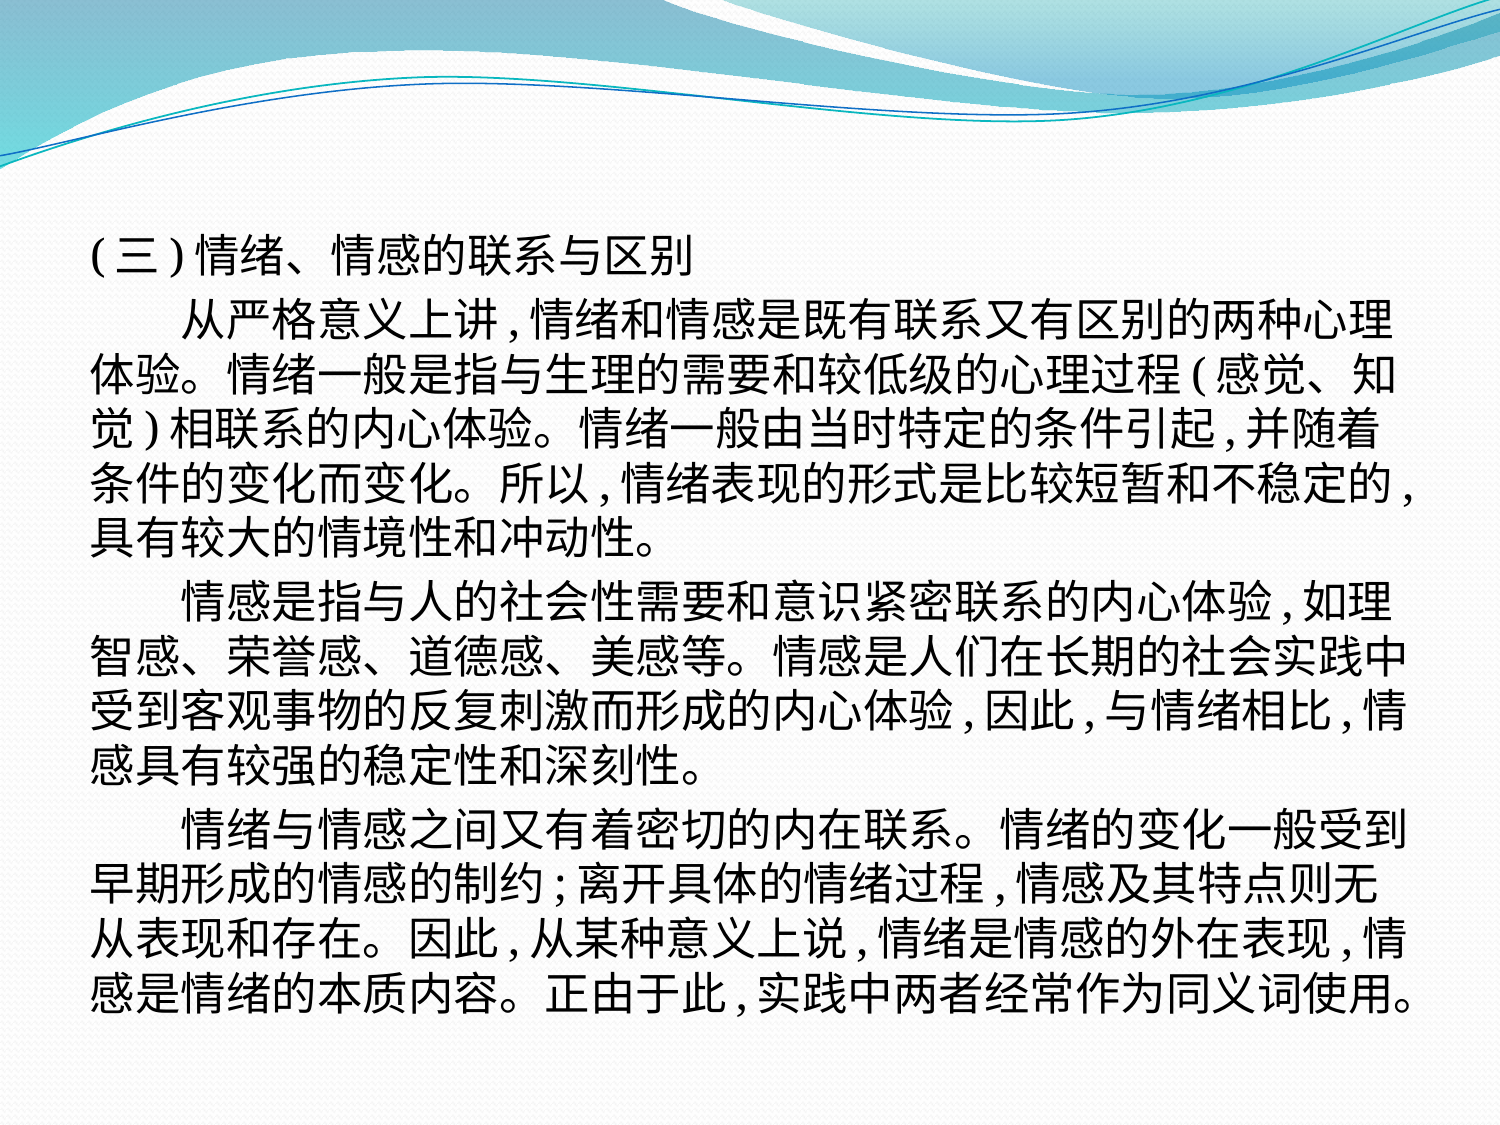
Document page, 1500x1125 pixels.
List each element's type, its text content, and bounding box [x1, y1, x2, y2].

list (三)情绪、情感的联系与区别 从严格意义上讲,情绪和情感是既有联系又有区别的两种心理体验。情绪一般是指与生理的需要和较低级的心理过程(感觉、知觉)相联系的内心体验。情绪一般由当时特定的条件引起,并随着条件的变化而变化。所以,情绪表现的形式是比较短暂和不稳定的,具有较大的情境性和冲动性。 情感是指与人的社会性需要和意识紧密联系的内心体验,如理智感、荣誉感、道德感、美感等。情感是人们在长期的社会实践中受到客观事物的反复刺激而形成的内心体验,因此,与情绪相比,情感具有较强的稳定性和深刻性。 情绪与情感之间又有着密切的内在联系。情绪的变化一般受到早期形成的情感的制约;离开具体的情绪过程,情感及其特点则无从表现和存在。因此,从某种意义上说,情绪是情感的外在表现,情感是情绪的本质内容。正由于此,实践中两者经常作为同义词使用。 [75, 219, 1425, 1038]
